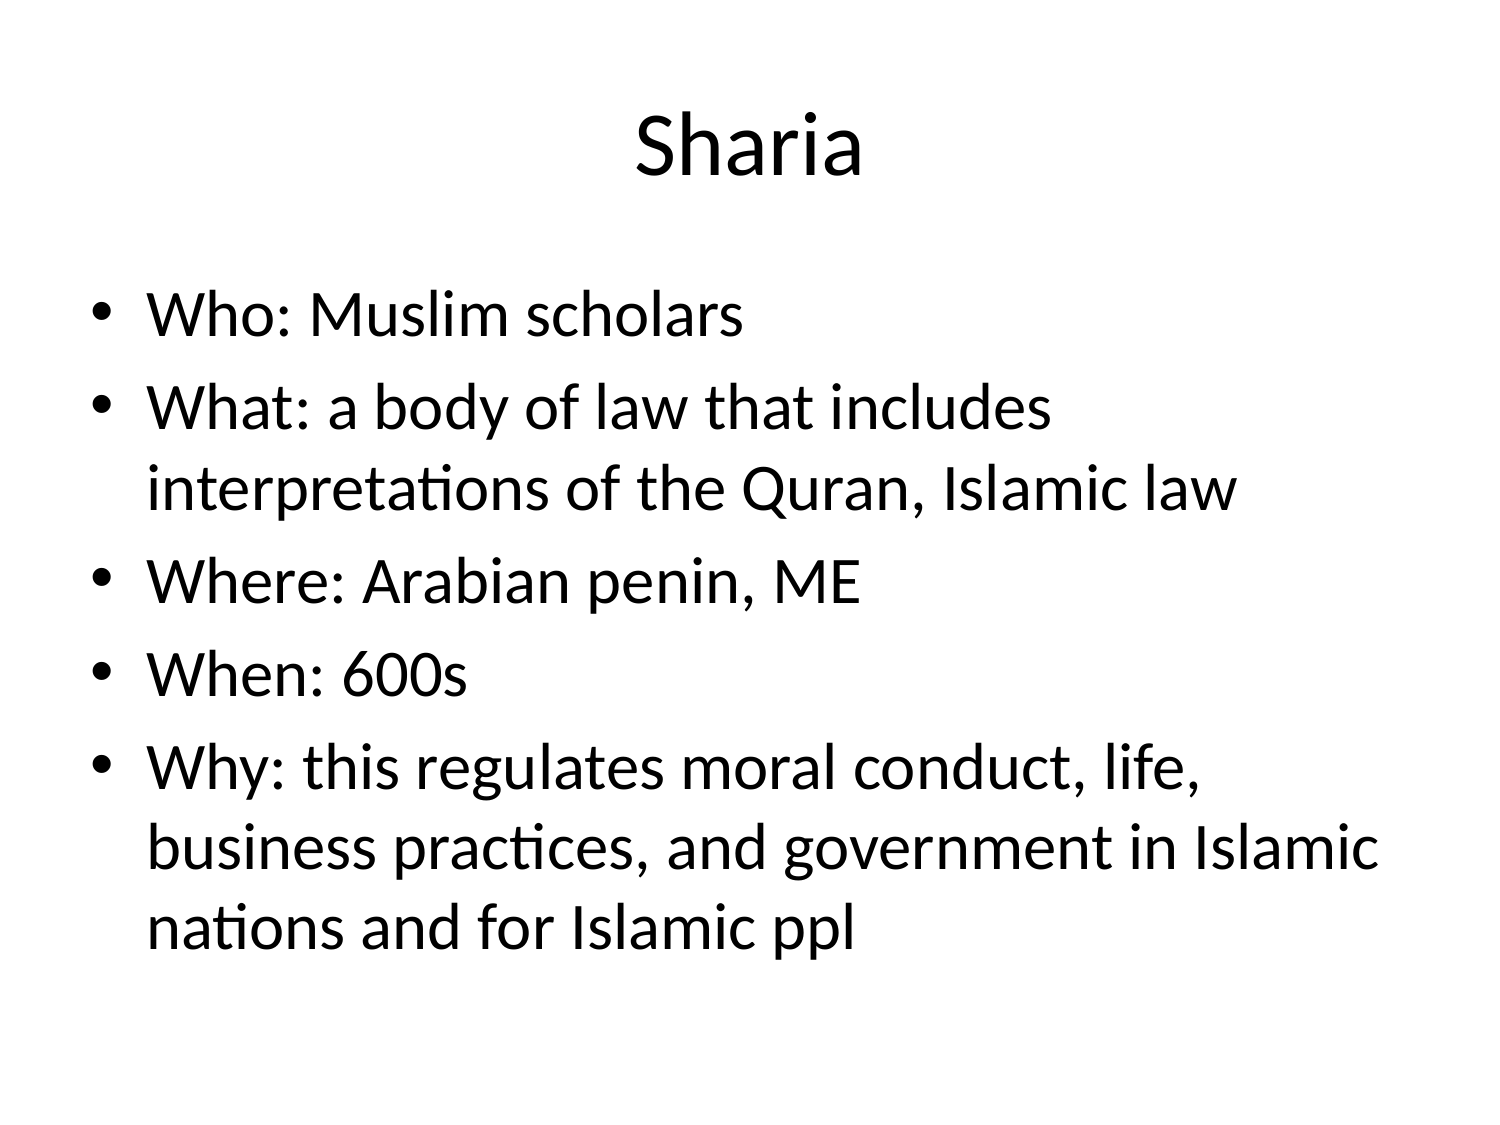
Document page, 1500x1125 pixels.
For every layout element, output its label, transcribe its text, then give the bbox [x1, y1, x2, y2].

list Who: Muslim scholars What: a body of law that includes interpretations of the Quran, Islamic law Where: Arabian penin, ME When: 600s Why: this regulates moral conduct, life, business practices, and government in Islamic nations and for Islamic ppl [75, 262, 1425, 1005]
title Sharia [75, 45, 1425, 233]
